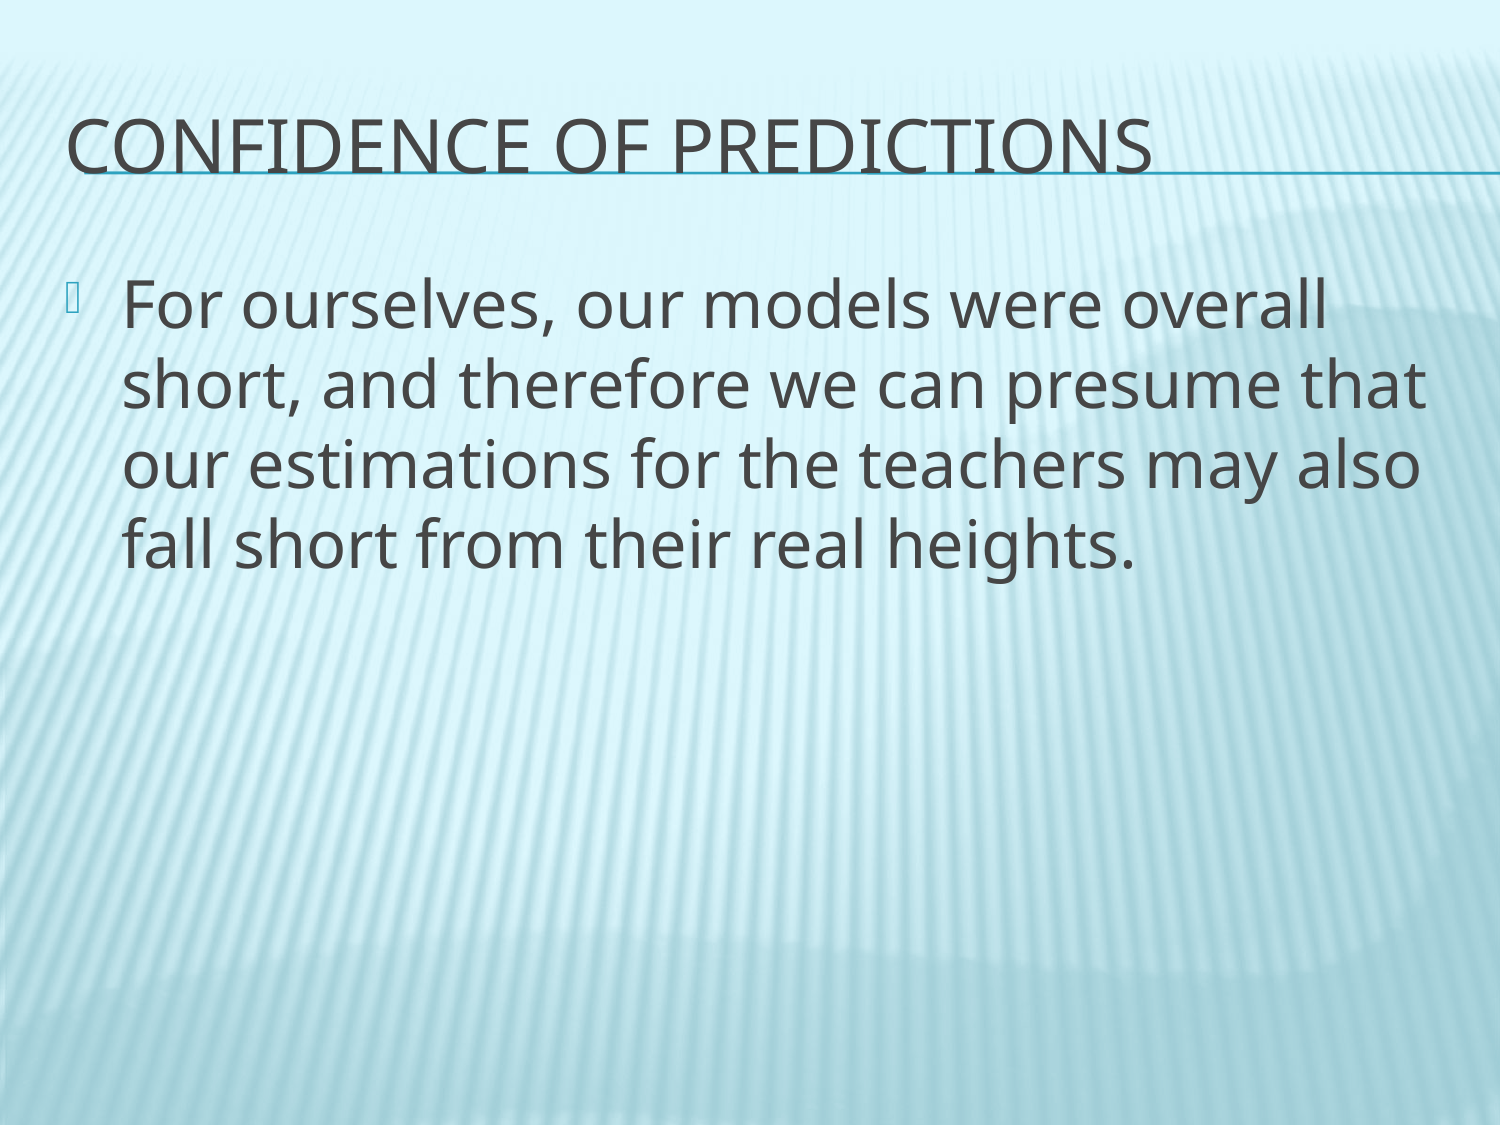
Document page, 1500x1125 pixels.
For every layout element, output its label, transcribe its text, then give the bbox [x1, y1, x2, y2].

title Confidence of predictions [50, 75, 1475, 213]
list For ourselves, our models were overall short, and therefore we can presume that our estimations for the teachers may also fall short from their real heights. [50, 254, 1475, 998]
